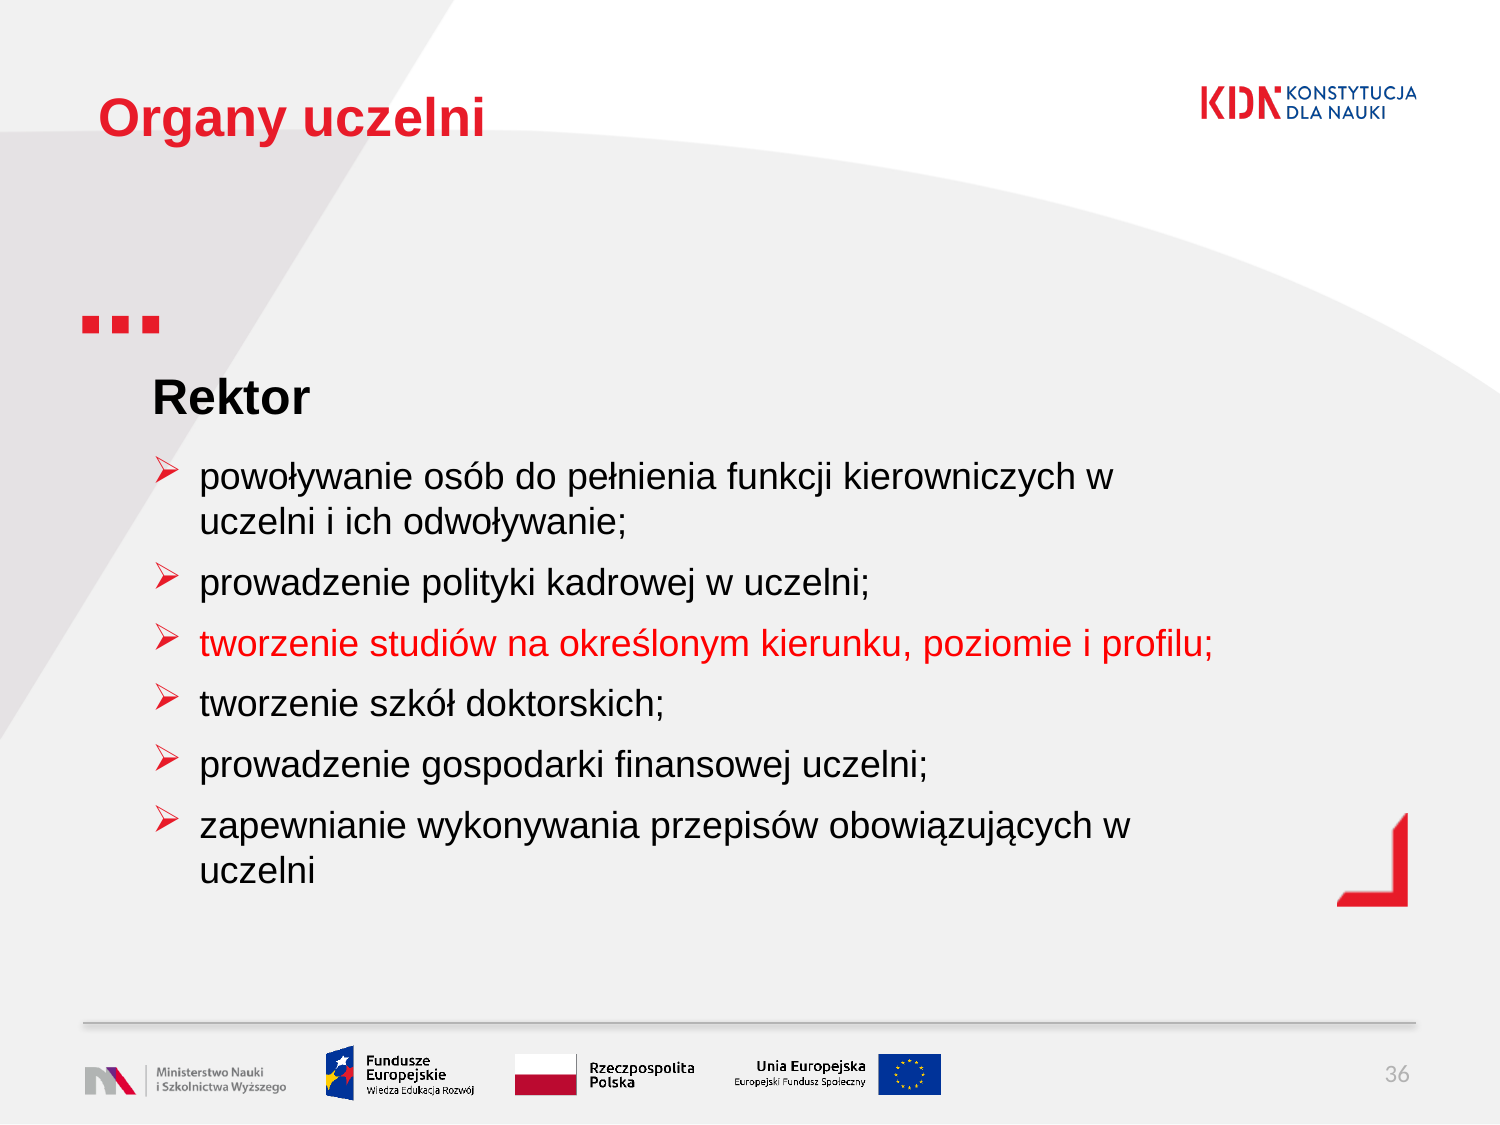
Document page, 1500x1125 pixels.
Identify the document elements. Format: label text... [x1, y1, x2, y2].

slide_number 36 [1074, 1042, 1425, 1103]
text_box Rektor [137, 357, 1259, 433]
picture [0, 0, 1500, 1125]
list powoływanie osób do pełnienia funkcji kierowniczych w uczelni i ich odwoływanie; prowadzenie polityki kadrowej w uczelni; tworzenie studiów na określonym kierunku, poziomie i profilu; tworzenie szkół doktorskich; prowadzenie gospodarki finansowej uczelni; zapewnianie wykonywania przepisów obowiązujących w uczelni [137, 444, 1243, 901]
title Organy uczelni [83, 74, 1170, 143]
